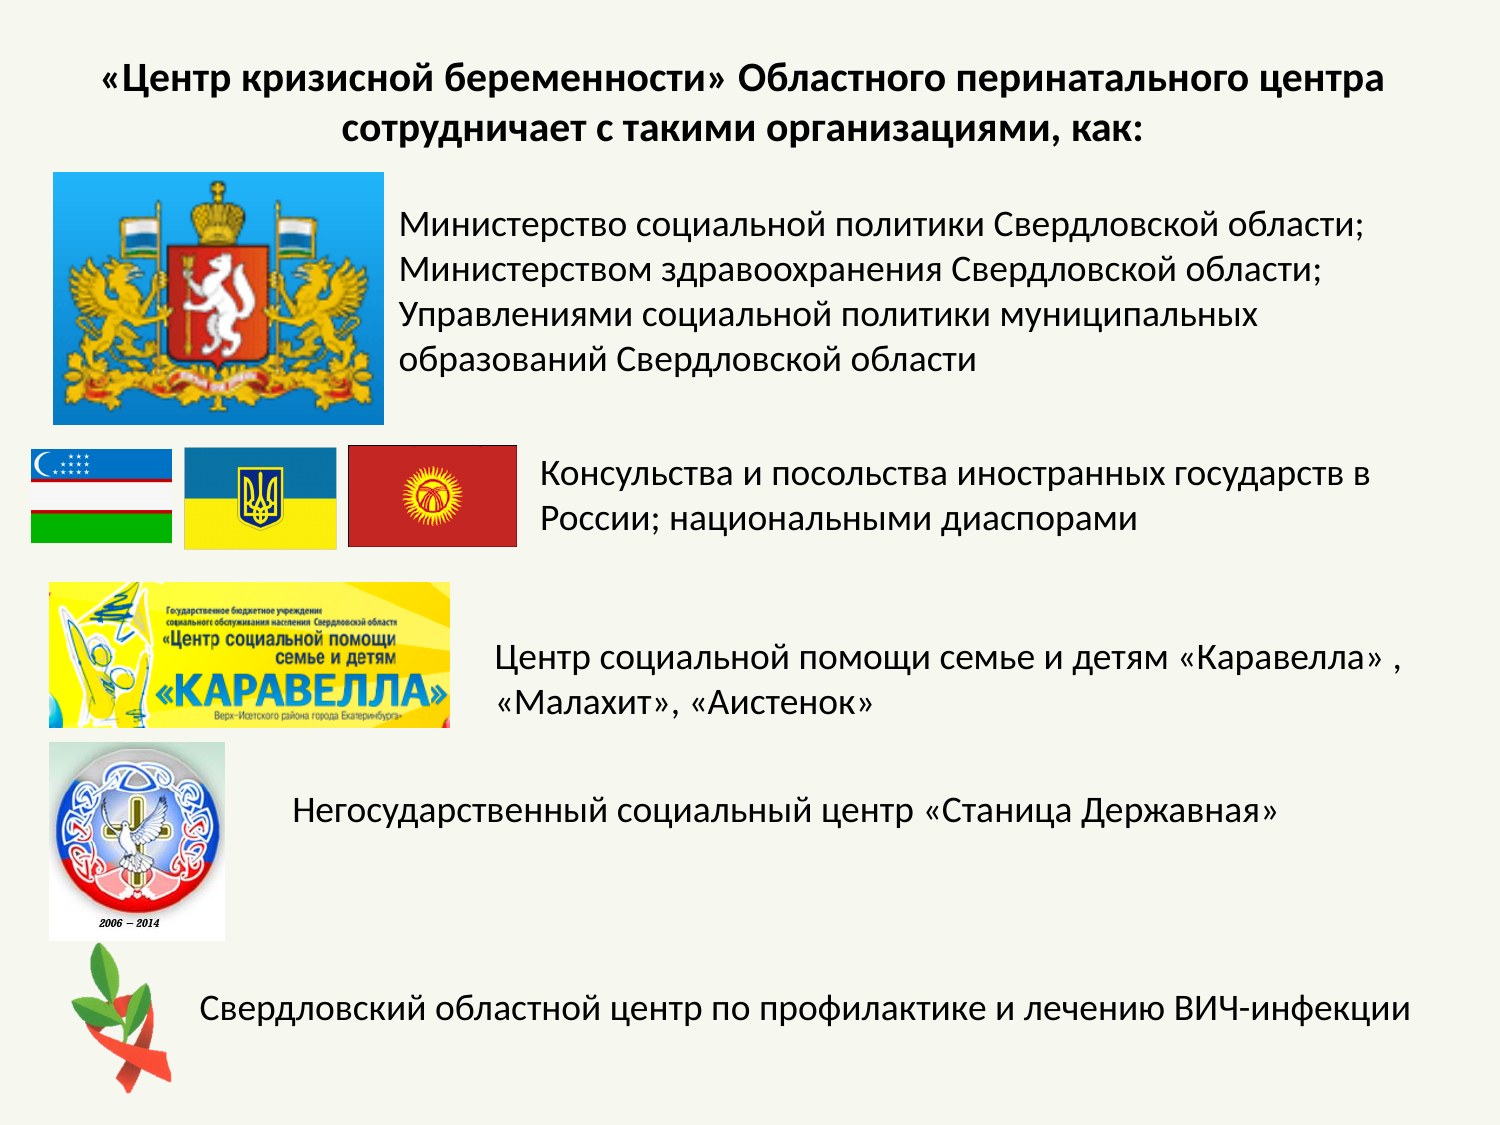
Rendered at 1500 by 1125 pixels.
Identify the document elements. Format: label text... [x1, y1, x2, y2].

picture [30, 448, 172, 543]
picture [52, 172, 385, 425]
text_box Консульства и посольства иностранных государств в России; национальными диаспорами [525, 440, 1388, 546]
text_box Центр социальной помощи семье и детям «Каравелла» , «Малахит», «Аистенок» [479, 624, 1434, 730]
picture [184, 467, 337, 550]
text_box «Центр кризисной беременности» Областного перинатального центра сотрудничает с такими организациями, как: [31, 42, 1455, 158]
picture [49, 582, 450, 729]
text_box Свердловский областной центр по профилактике и лечению ВИЧ-инфекции [184, 976, 1455, 1036]
picture [348, 445, 517, 547]
text_box Негосударственный социальный центр «Станица Державная» [277, 778, 1341, 883]
picture [49, 742, 226, 1099]
text_box Министерство социальной политики Свердловской области; Министерством здравоохранения Свердловской области; Управлениями социальной политики муниципальных образований Свердловской области [389, 191, 1455, 386]
